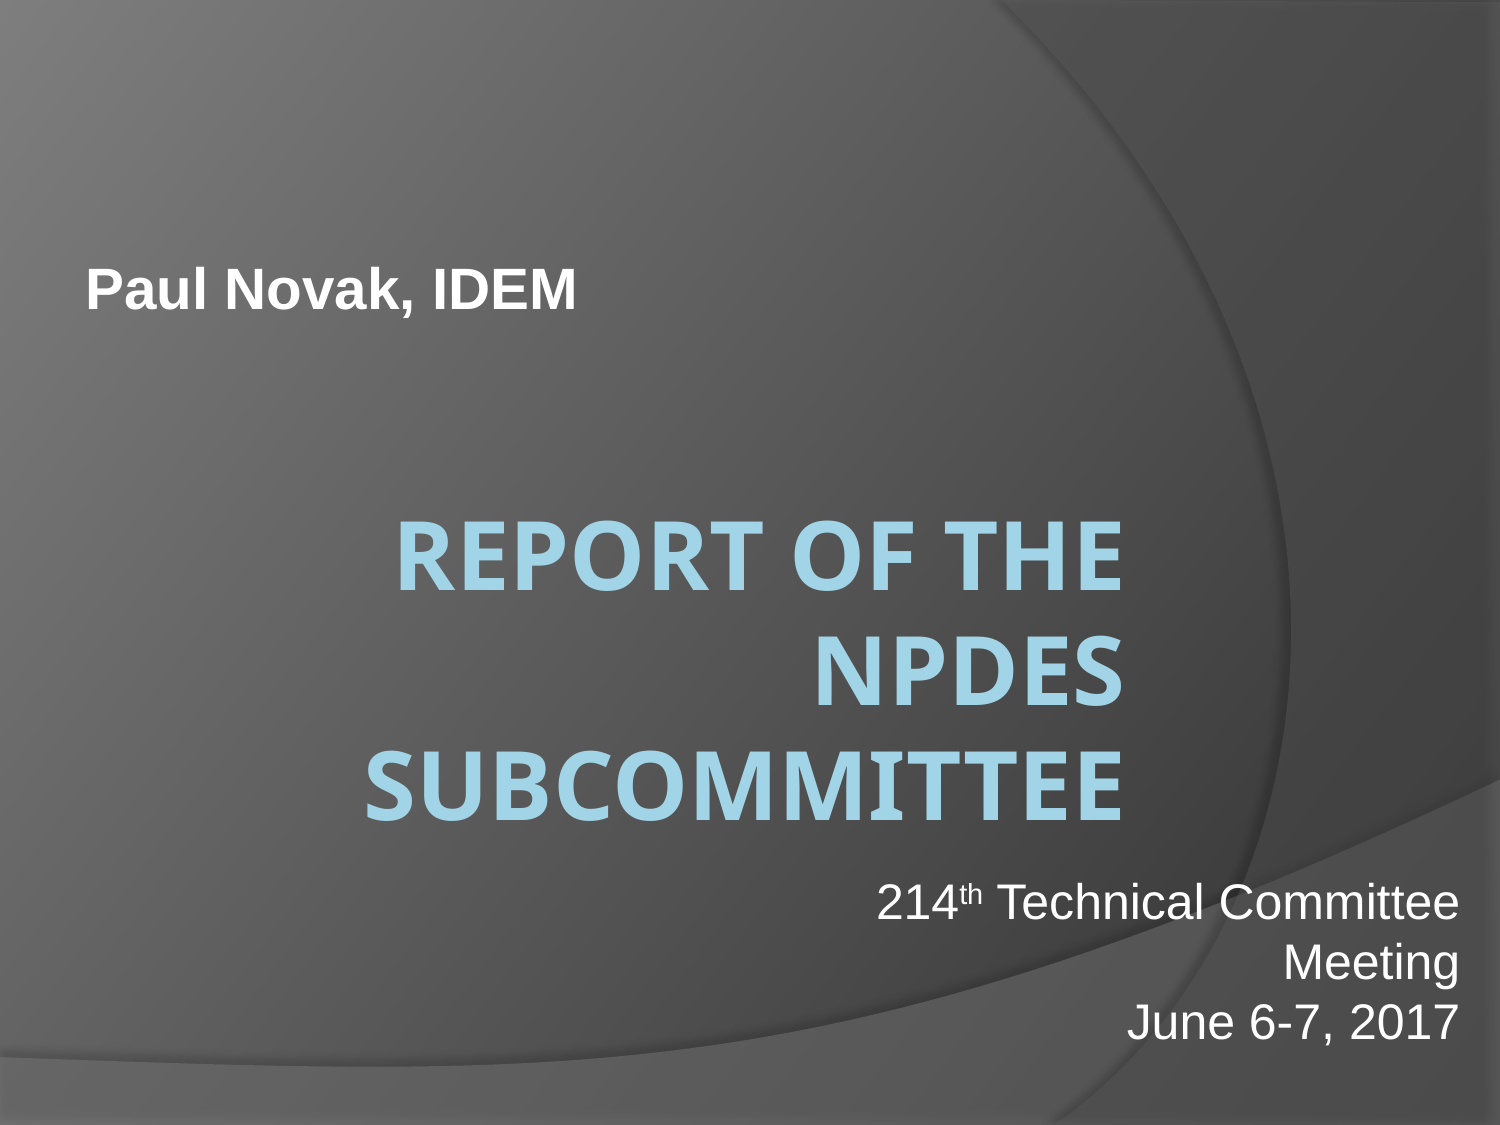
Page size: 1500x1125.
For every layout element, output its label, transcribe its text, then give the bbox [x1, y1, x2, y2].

text_box 214th Technical Committee Meeting June 6-7, 2017 [825, 862, 1475, 1058]
subtitle Paul Novak, IDEM [71, 224, 1134, 322]
title Report of the NPDES Subcommittee [70, 487, 1134, 865]
